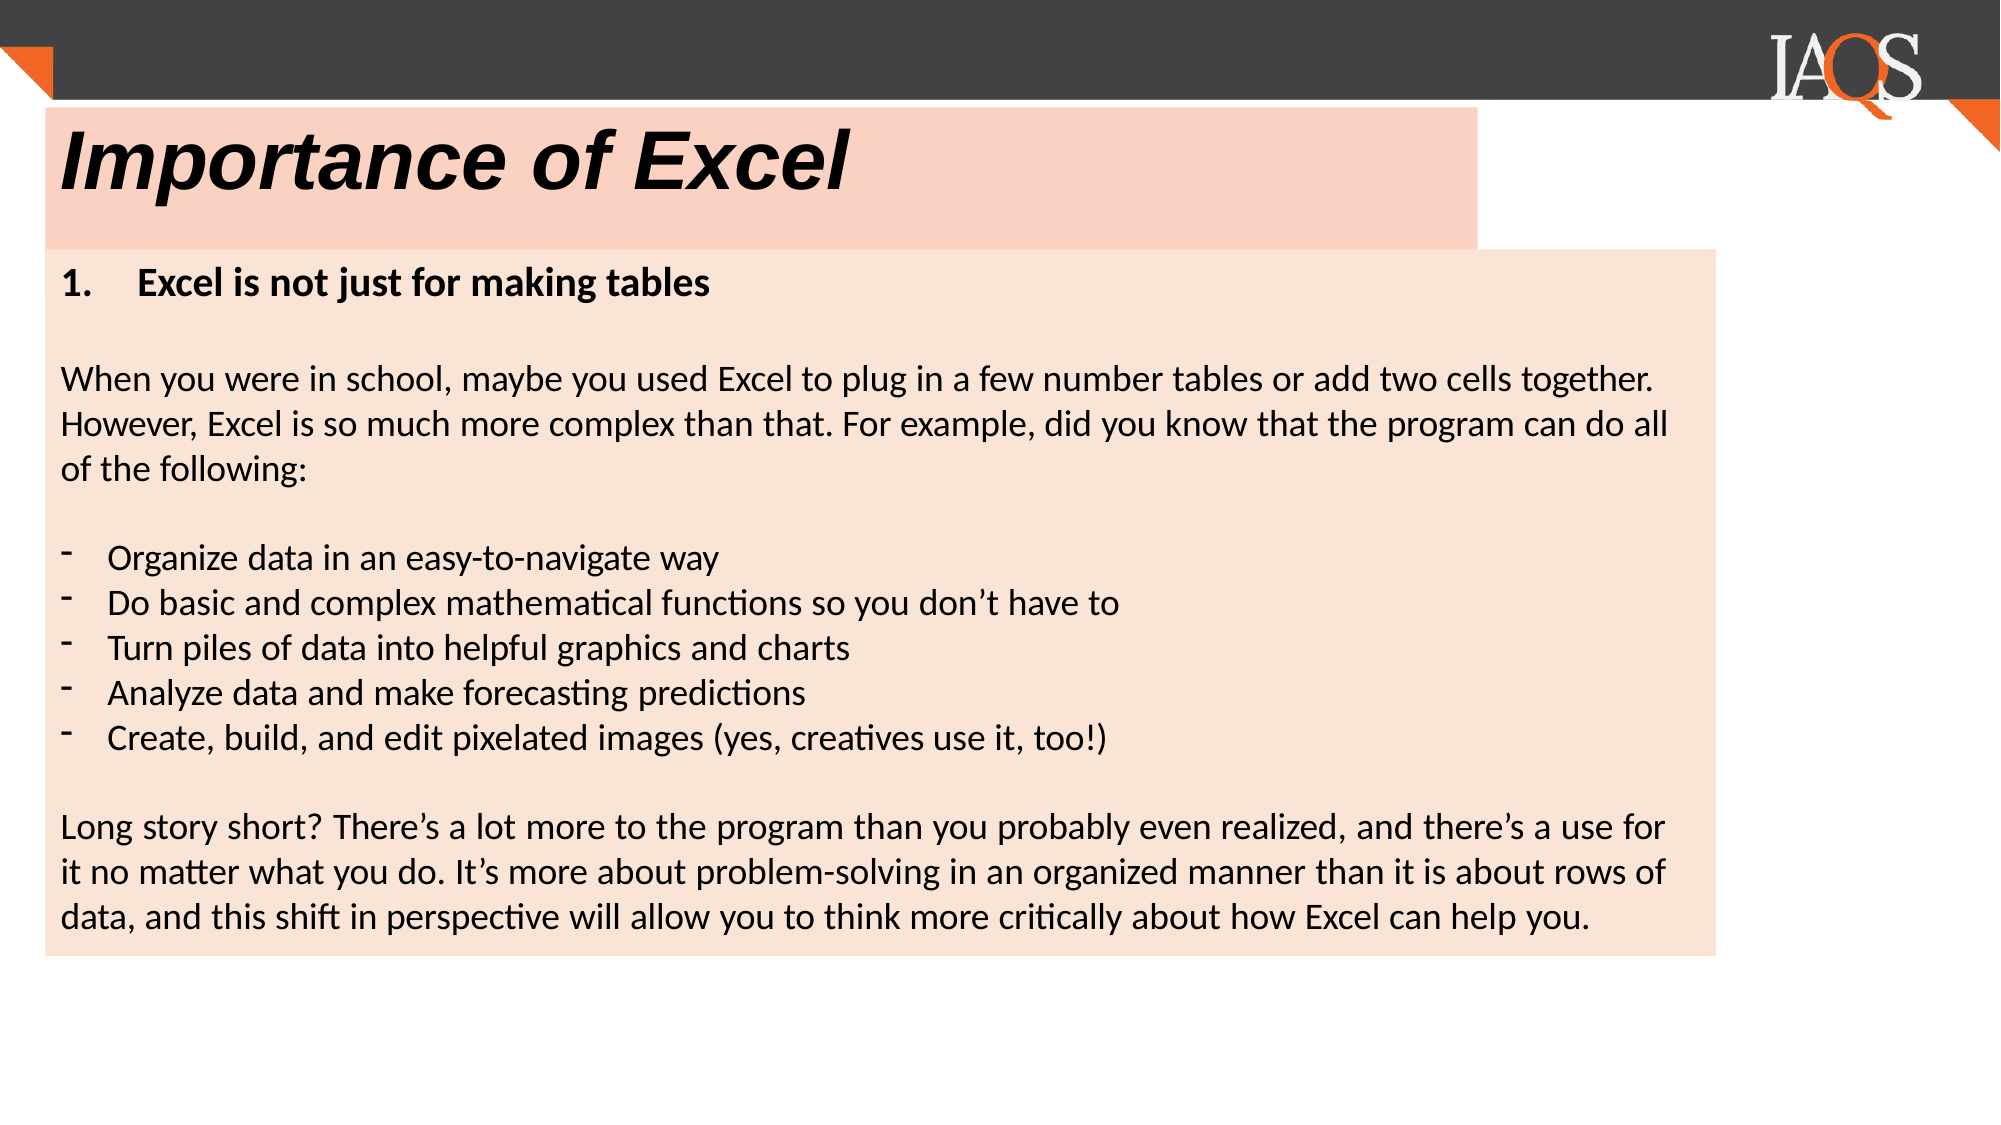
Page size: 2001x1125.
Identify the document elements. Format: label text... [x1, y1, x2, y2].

text_box 1. Excel is not just for making tables When you were in school, maybe you used Excel to plug in a few number tables or add two cells together. However, Excel is so much more complex than that. For example, did you know that the program can do all of the following: Organize data in an easy-to-navigate way Do basic and complex mathematical functions so you don’t have to Turn piles of data into helpful graphics and charts Analyze data and make forecasting predictions Create, build, and edit pixelated images (yes, creatives use it, too!) Long story short? There’s a lot more to the program than you probably even realized, and there’s a use for it no matter what you do. It’s more about problem-solving in an organized manner than it is about rows of data, and this shift in perspective will allow you to think more critically about how Excel can help you. [58, 252, 1685, 938]
picture [0, 0, 2000, 152]
text_box [45, 249, 1716, 957]
title Importance of Excel [45, 107, 1478, 249]
text_box . [214, 90, 220, 98]
